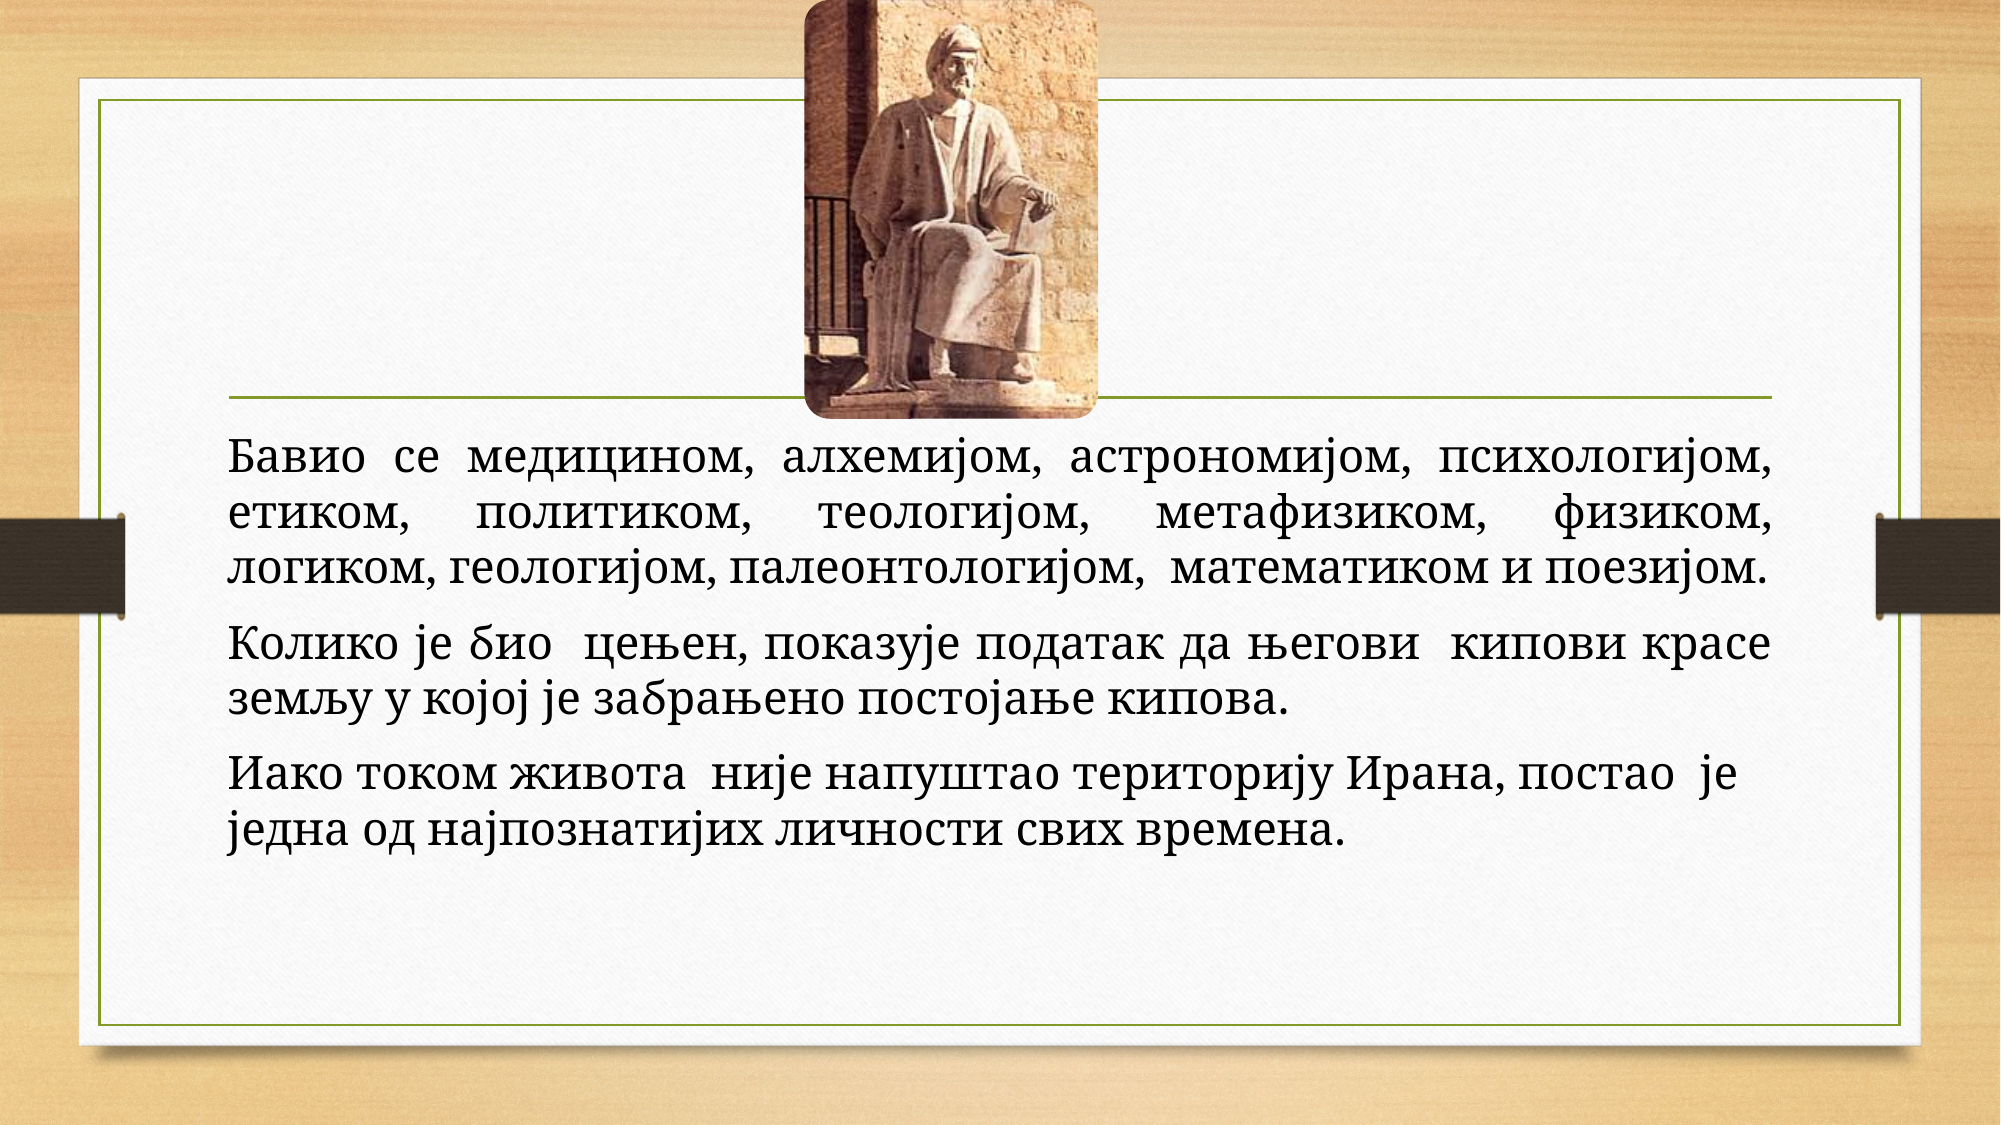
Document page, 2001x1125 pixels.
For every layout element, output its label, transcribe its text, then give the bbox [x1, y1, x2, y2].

list Бавио се медицином, алхемијом, астрономијом, психологијом, етиком, политиком, теологијом, метафизиком, физиком, логиком, геологијом, палеонтoлoгијом, математиком и поезијом. Колико је био цењен, показује податак да његови кипови красе земљу у којој је забрањено постојање кипова. Иако током живота није напуштао територију Ирана, постао је једна од најпознатијих личности свих времена. [212, 419, 1788, 964]
picture [0, 0, 2001, 1125]
